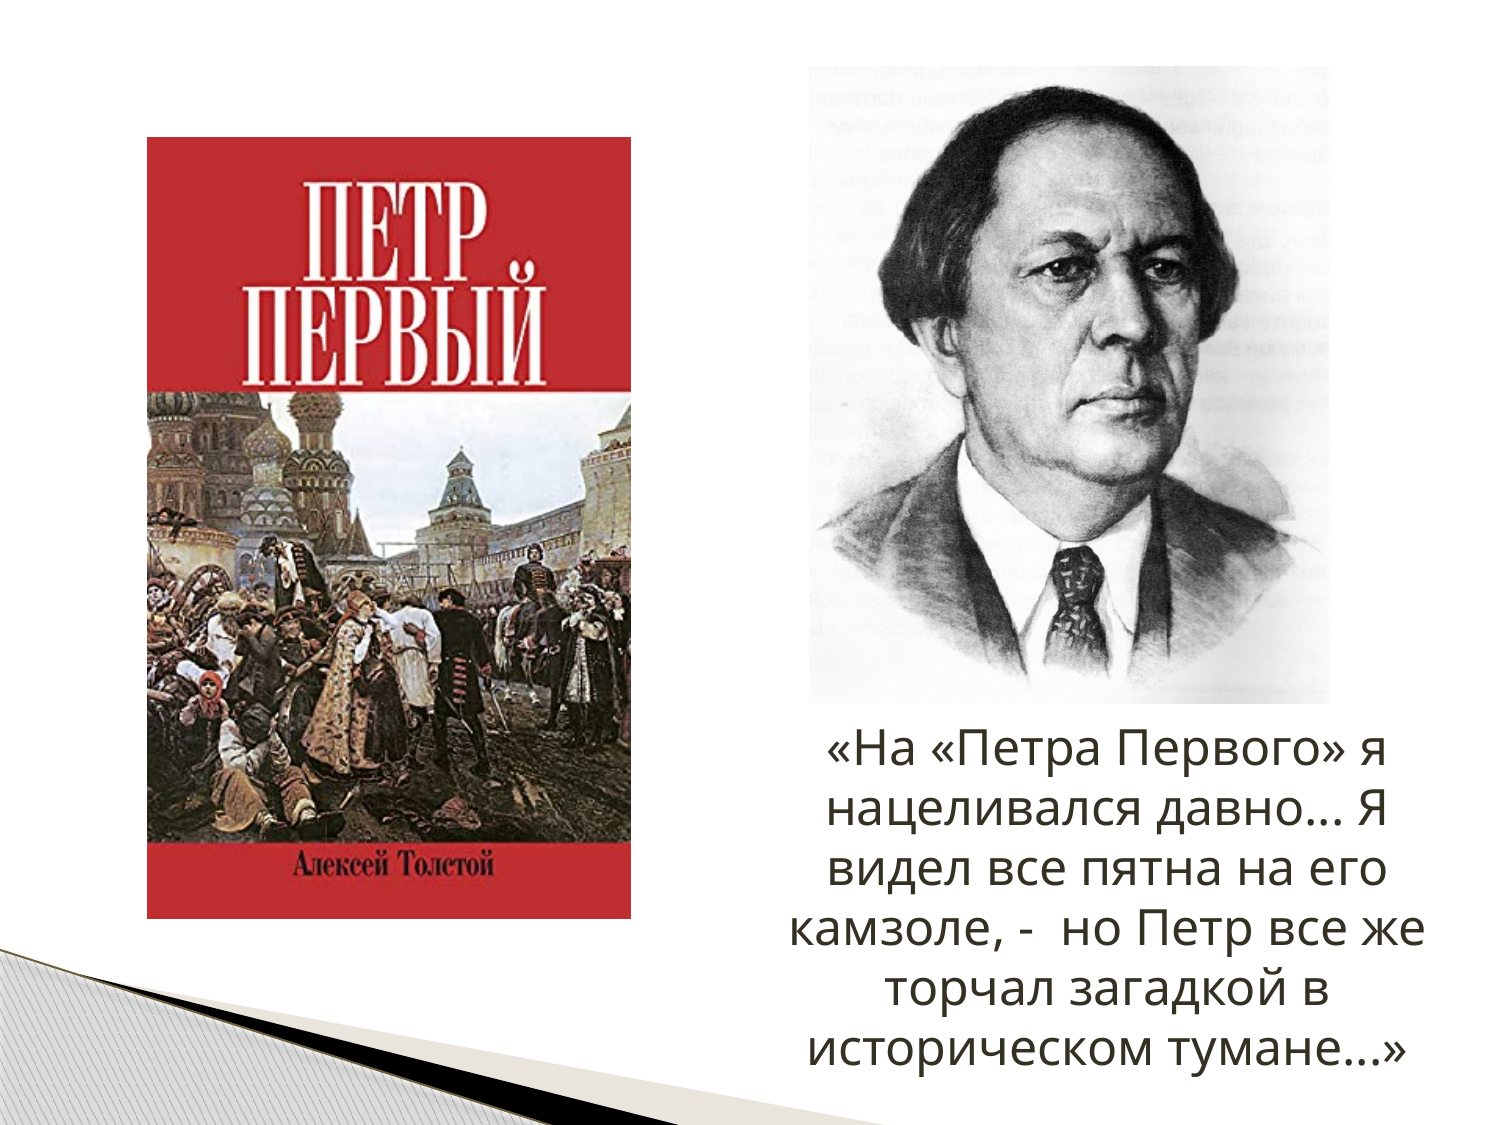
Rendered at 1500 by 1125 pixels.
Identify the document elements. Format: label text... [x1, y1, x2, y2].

title «На «Петра Первого» я нацеливался давно... Я видел все пятна на его камзоле, - но Петр все же торчал загадкой в историческом тумане...» [764, 707, 1450, 1083]
picture [147, 136, 631, 919]
picture [808, 66, 1330, 704]
